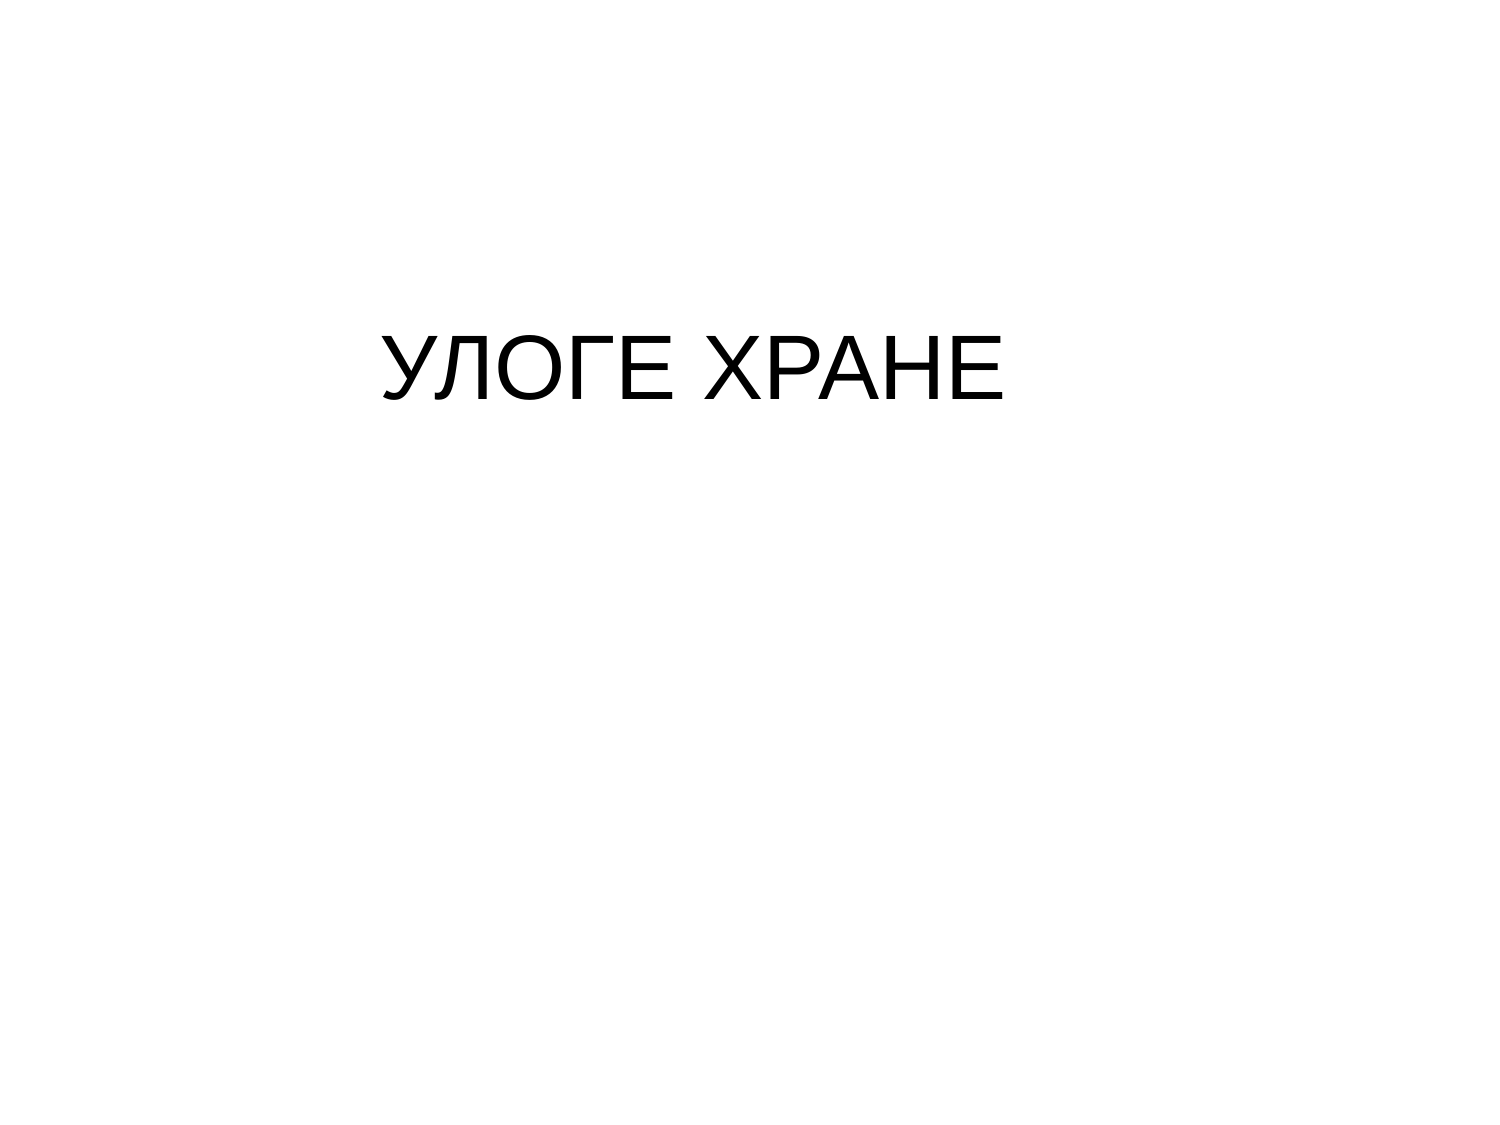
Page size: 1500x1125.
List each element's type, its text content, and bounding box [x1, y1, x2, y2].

text_box УЛОГЕ ХРАНЕ [215, 301, 1172, 426]
